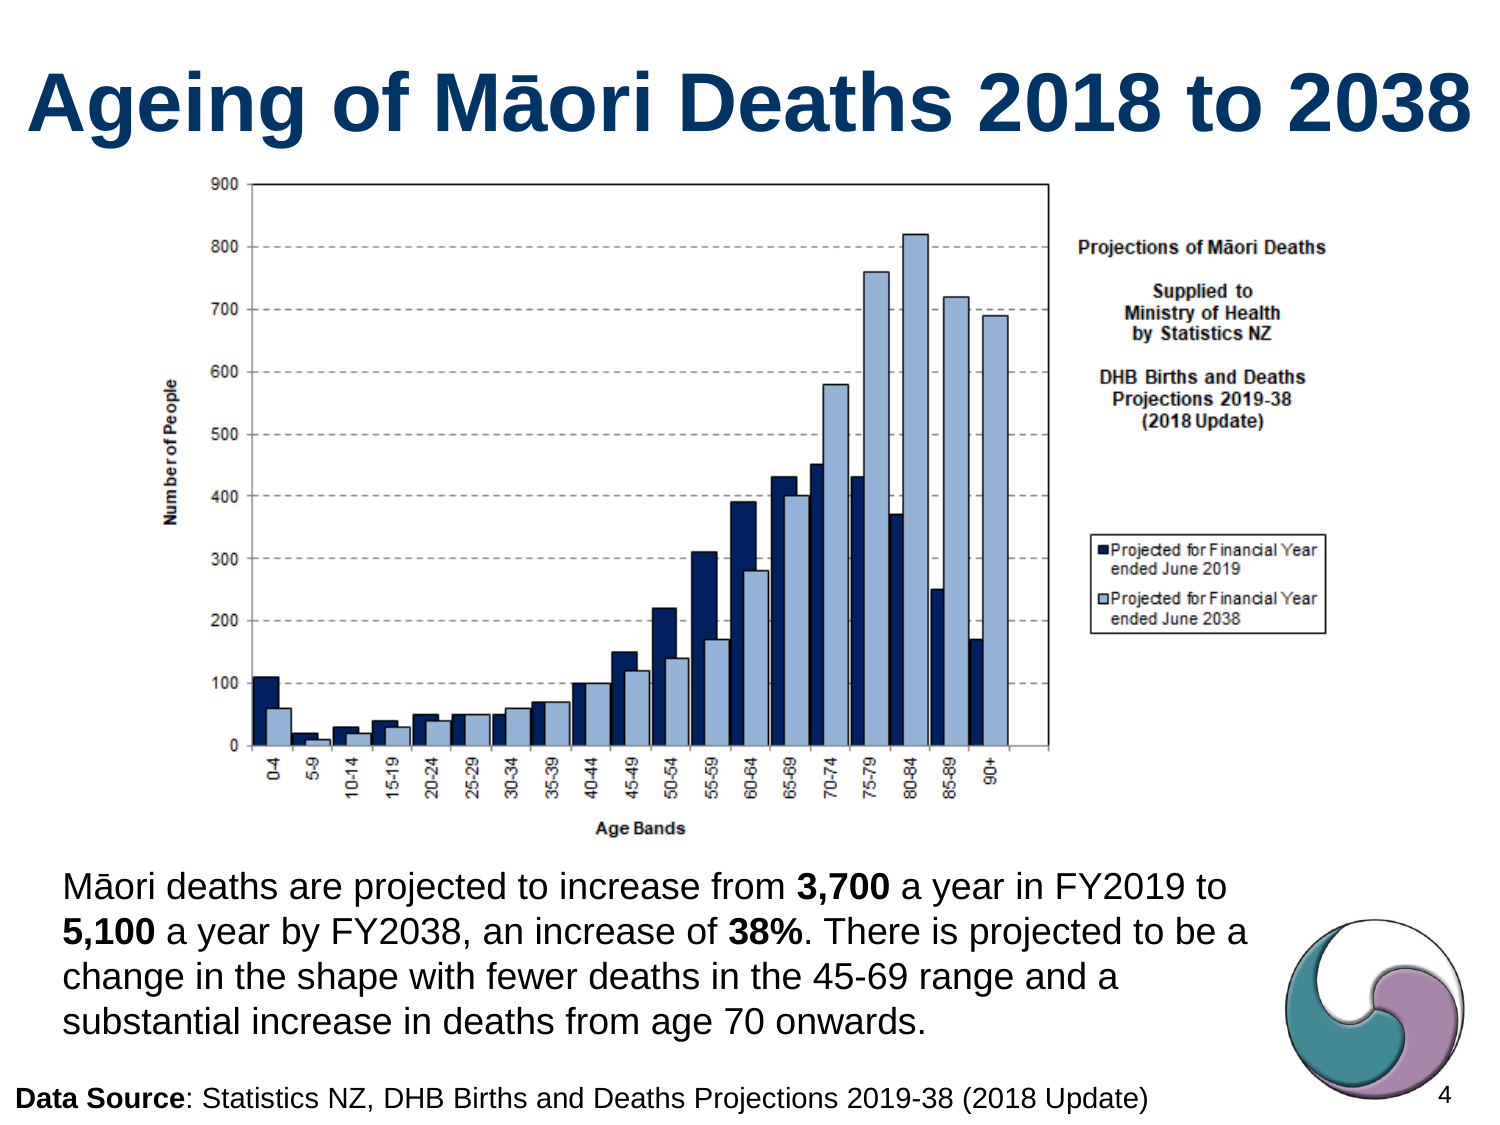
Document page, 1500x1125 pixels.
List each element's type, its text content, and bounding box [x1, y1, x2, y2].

text_box Data Source: Statistics NZ, DHB Births and Deaths Projections 2019-38 (2018 Update) [0, 1071, 1282, 1123]
picture [153, 162, 1347, 858]
title Ageing of Māori Deaths 2018 to 2038 [0, 12, 1500, 200]
picture [1281, 916, 1468, 1101]
list Māori deaths are projected to increase from 3,700 a year in FY2019 to 5,100 a year by FY2038, an increase of 38%. There is projected to be a change in the shape with fewer deaths in the 45-69 range and a substantial increase in deaths from age 70 onwards. [47, 854, 1318, 906]
picture [1441, 1089, 1447, 1097]
